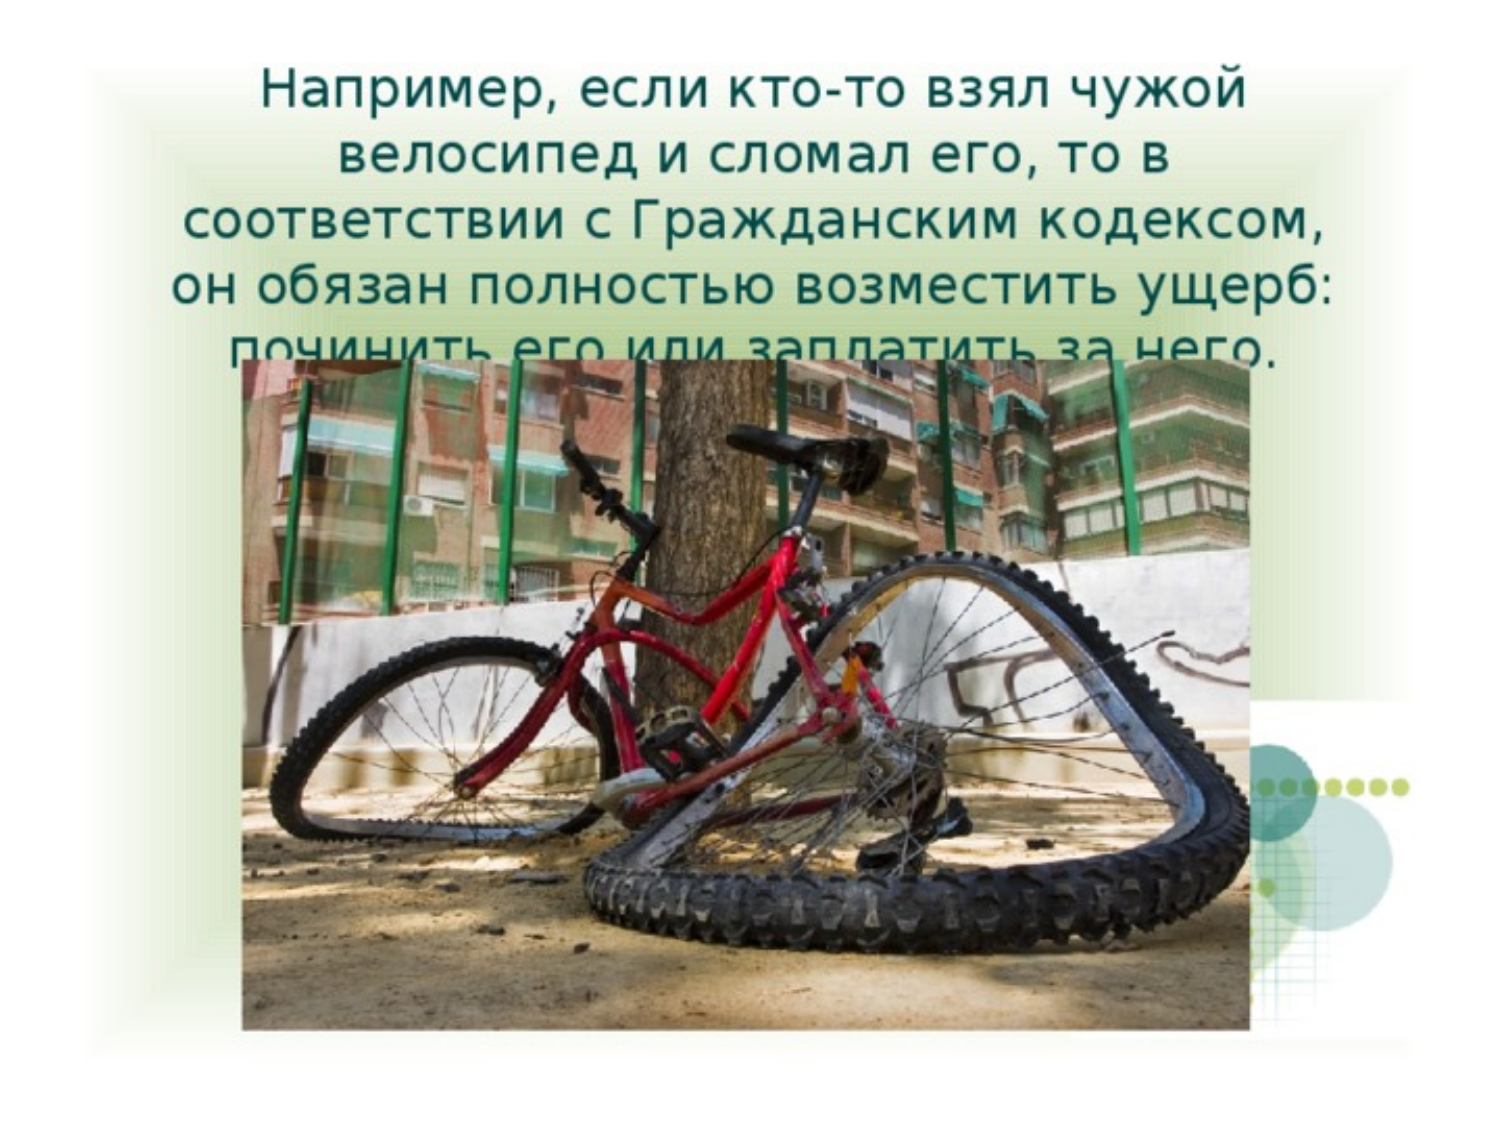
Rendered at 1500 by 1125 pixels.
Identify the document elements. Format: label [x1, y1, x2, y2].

picture [83, 62, 1417, 1063]
